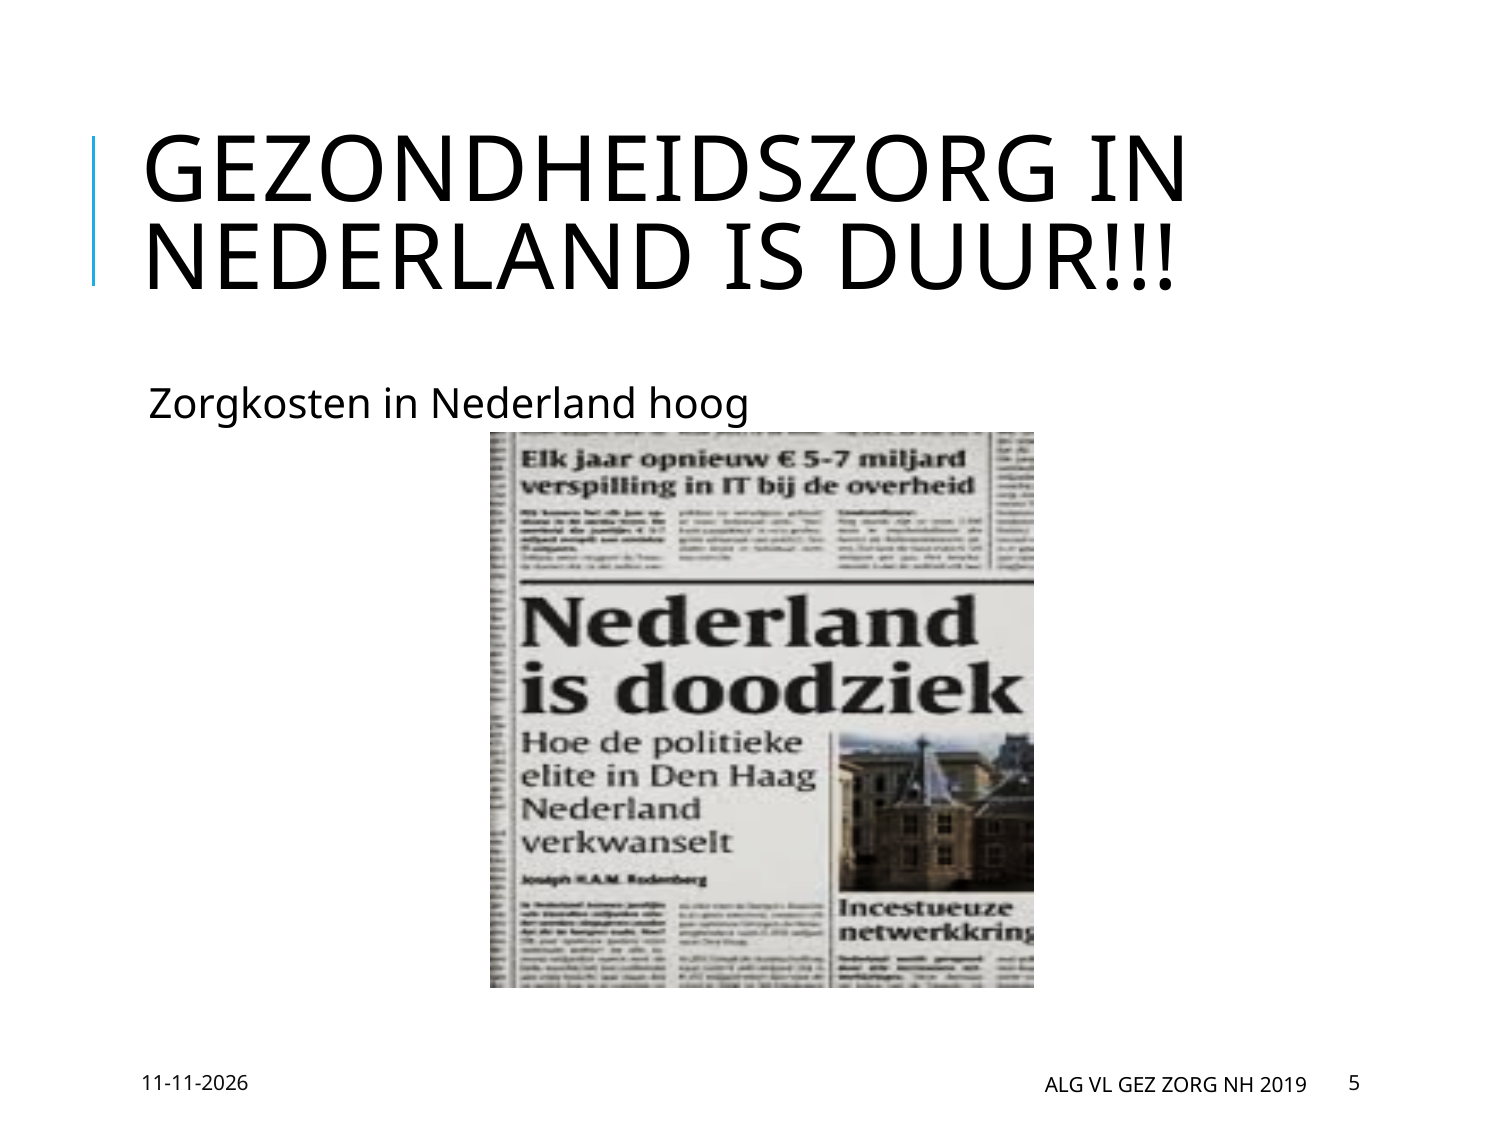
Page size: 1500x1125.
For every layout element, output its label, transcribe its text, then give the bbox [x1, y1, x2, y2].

footer Alg VL gez zorg NH 2019 [595, 1061, 1322, 1107]
title Gezondheidszorg in Nederland is duur!!! [126, 96, 1322, 342]
picture [489, 432, 1034, 988]
list Zorgkosten in Nederland hoog [126, 375, 1322, 1035]
slide_number 5 [1333, 1061, 1454, 1107]
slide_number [126, 1061, 392, 1107]
